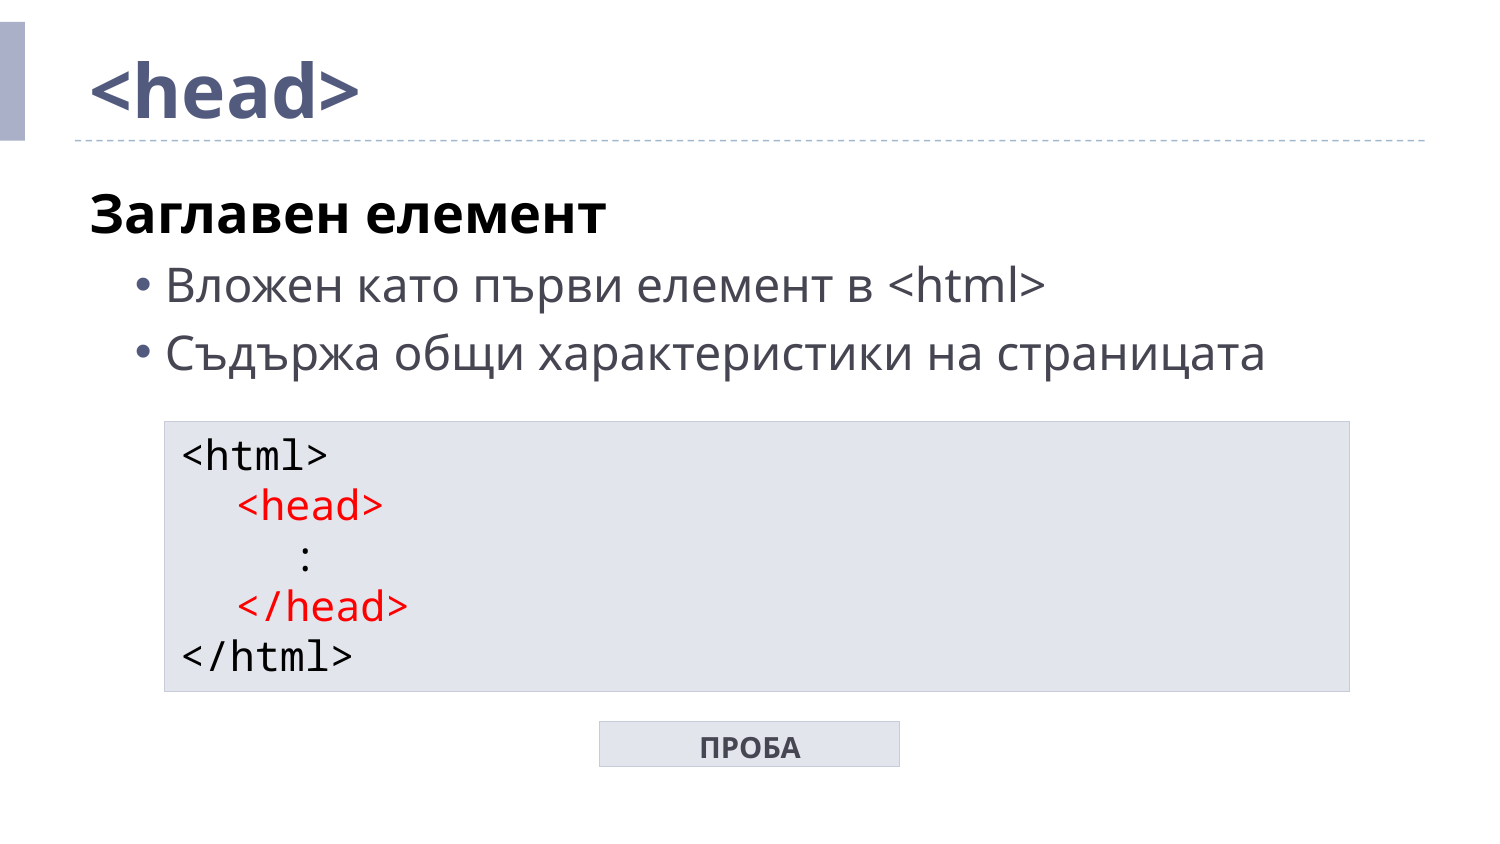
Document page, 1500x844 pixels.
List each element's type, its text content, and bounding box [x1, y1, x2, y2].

text_box <html> <head> : </head> </html> [164, 421, 1350, 692]
text_box ПРОБА [599, 721, 900, 767]
title <head> [75, 18, 1475, 141]
list Заглавен елемент Вложен като първи елемент в <html> Съдържа общи характеристики на страницата [75, 171, 1475, 835]
